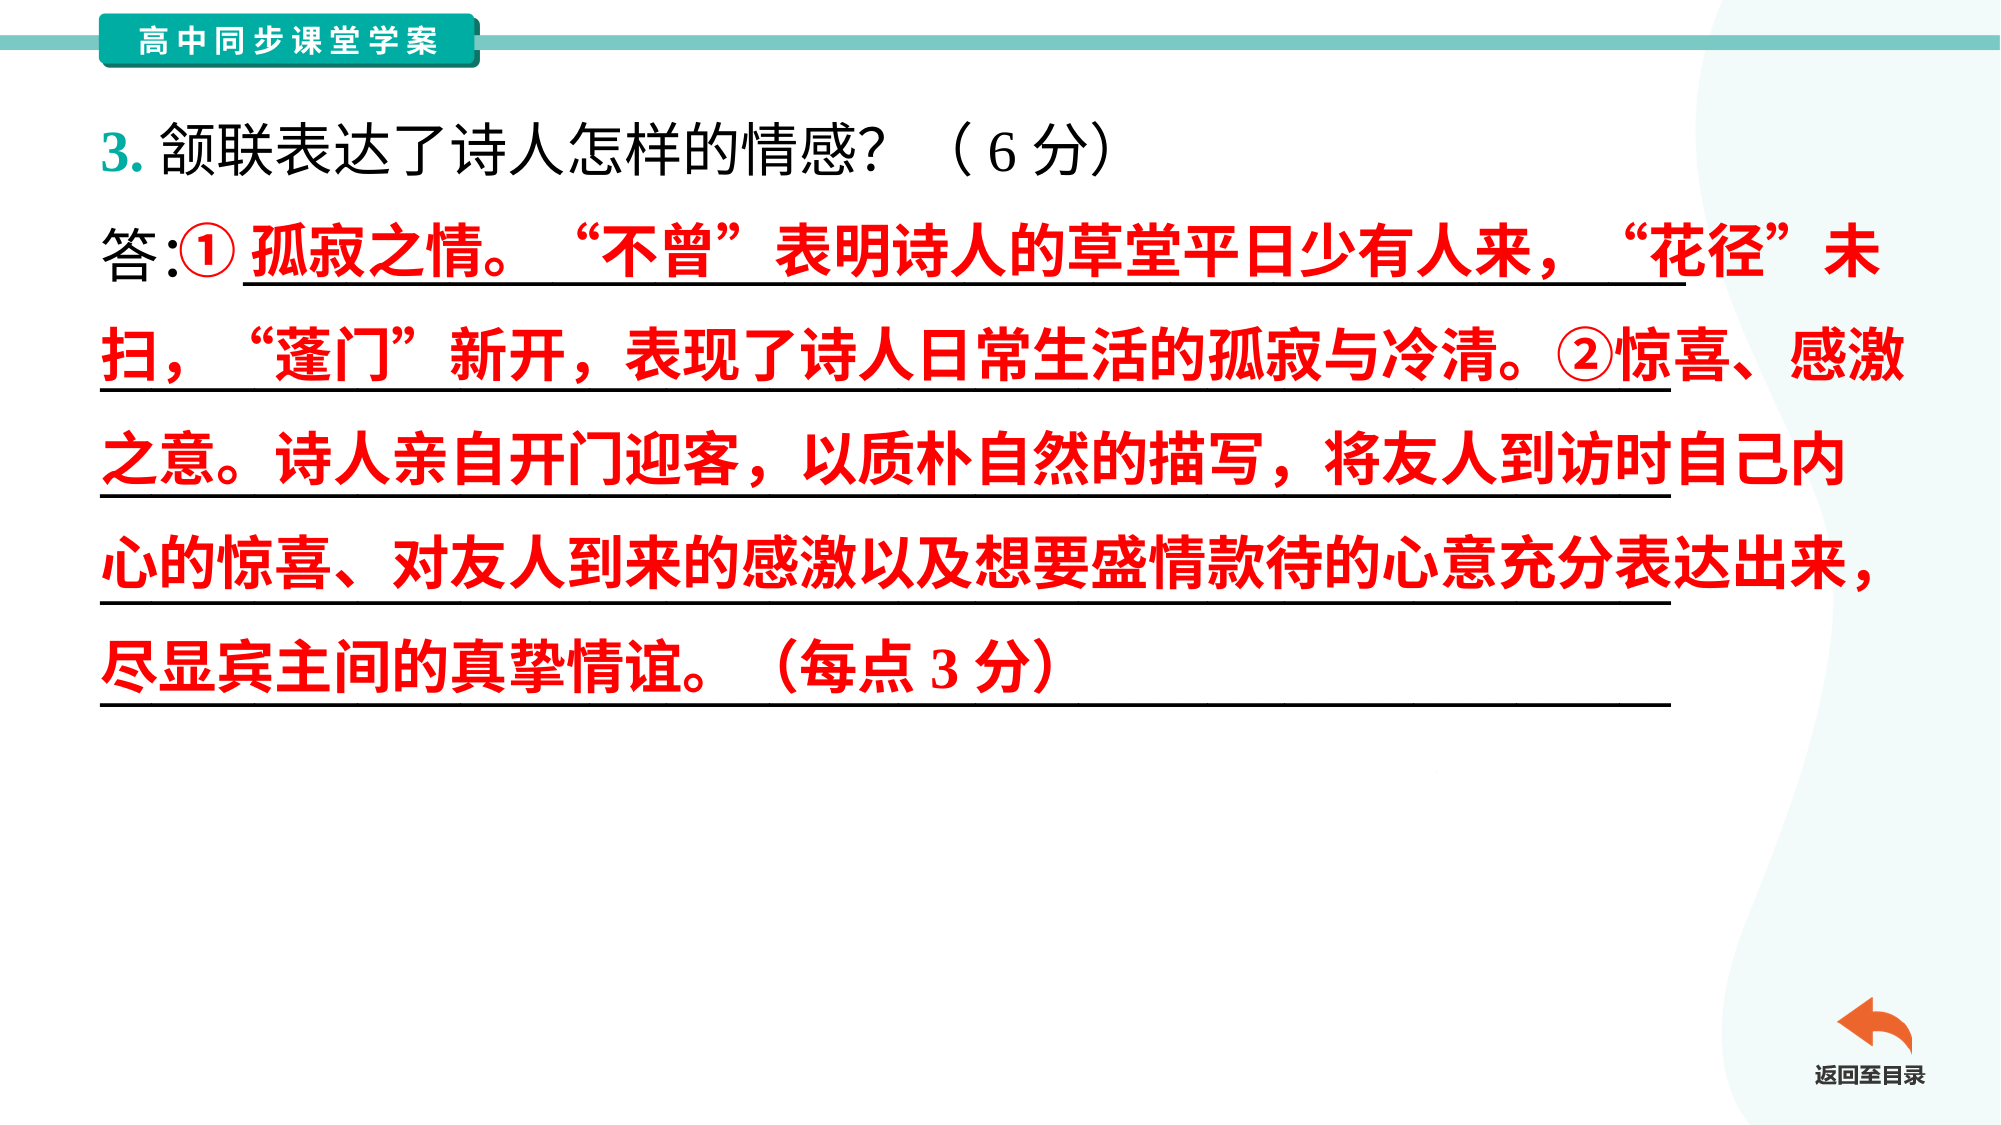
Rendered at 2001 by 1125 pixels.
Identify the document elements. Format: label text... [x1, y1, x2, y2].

text_box 3.颔联表达了诗人怎样的情感？（6分） 答： ________________________________________________________ _____________________________________________________________ _____________________________________________________________ _____________________________________________________________ _____________________________________________________________ [100, 76, 1899, 179]
text_box ①孤寂之情。“不曾”表明诗人的草堂平日少有人来，“花径”未 扫，“蓬门”新开，表现了诗人日常生活的孤寂与冷清。②惊喜、感激 之意。诗人亲自开门迎客，以质朴自然的描写，将友人到访时自己内 心的惊喜、对友人到来的感激以及想要盛情款待的心意充分表达出来， 尽显宾主间的真挚情谊。（每点3分） [100, 179, 1899, 689]
text_box 3.颔联表达了诗人怎样的情感？（6分） 答： ________________________________________________________ _____________________________________________________________ _____________________________________________________________ _____________________________________________________________ _____________________________________________________________ [100, 689, 1899, 695]
picture [0, 0, 2000, 1125]
